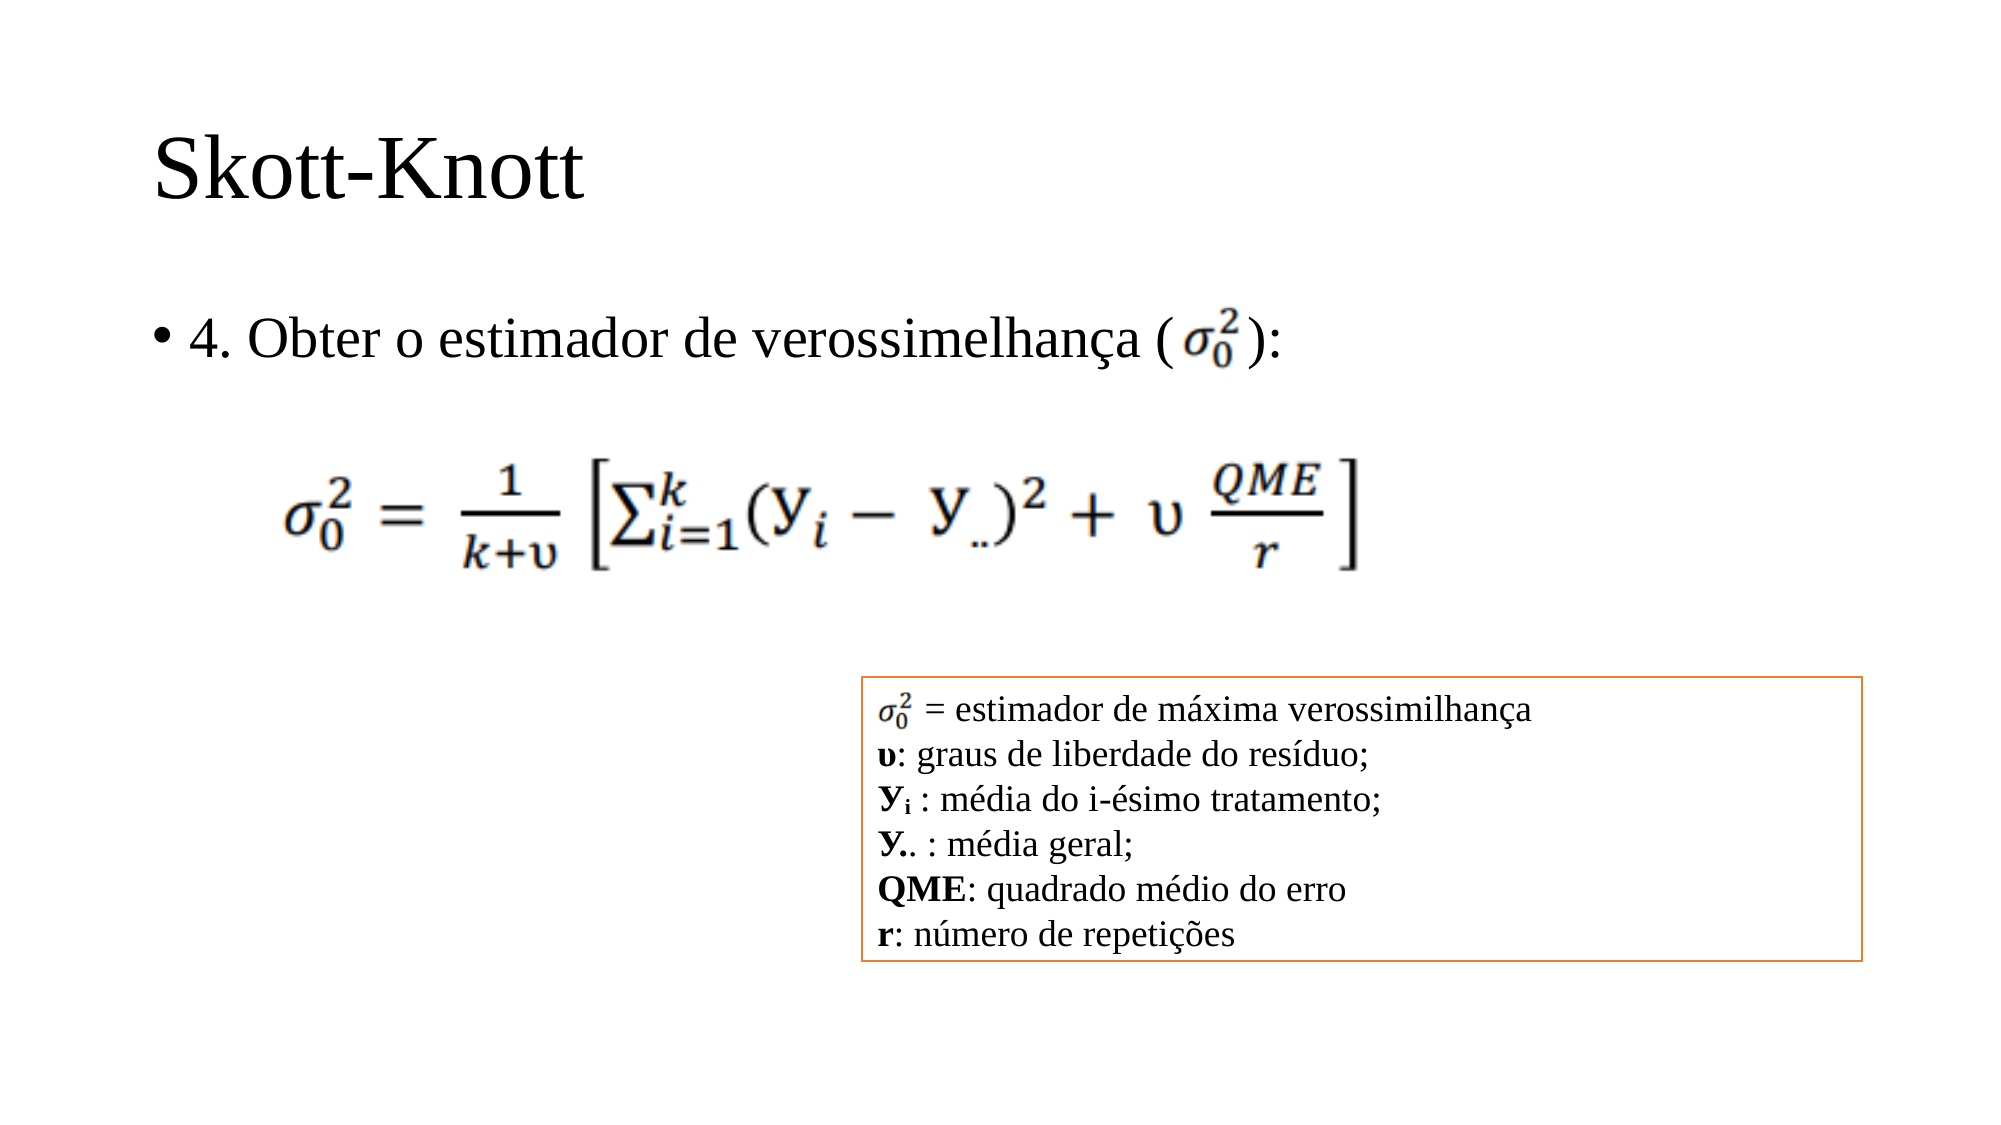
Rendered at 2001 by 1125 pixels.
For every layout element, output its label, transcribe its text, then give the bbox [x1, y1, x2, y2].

list 4. Obter o estimador de verossimelhança ( ): [137, 299, 1863, 1014]
picture [874, 683, 916, 733]
title Skott-Knott [137, 59, 1863, 278]
text_box = estimador de máxima verossimilhança υ: graus de liberdade do resíduo; Уi : média do i-ésimo tratamento; У.. : média geral; QME: quadrado médio do erro r: número de repetições [861, 676, 1863, 962]
picture [1177, 293, 1247, 375]
picture [276, 423, 1388, 603]
